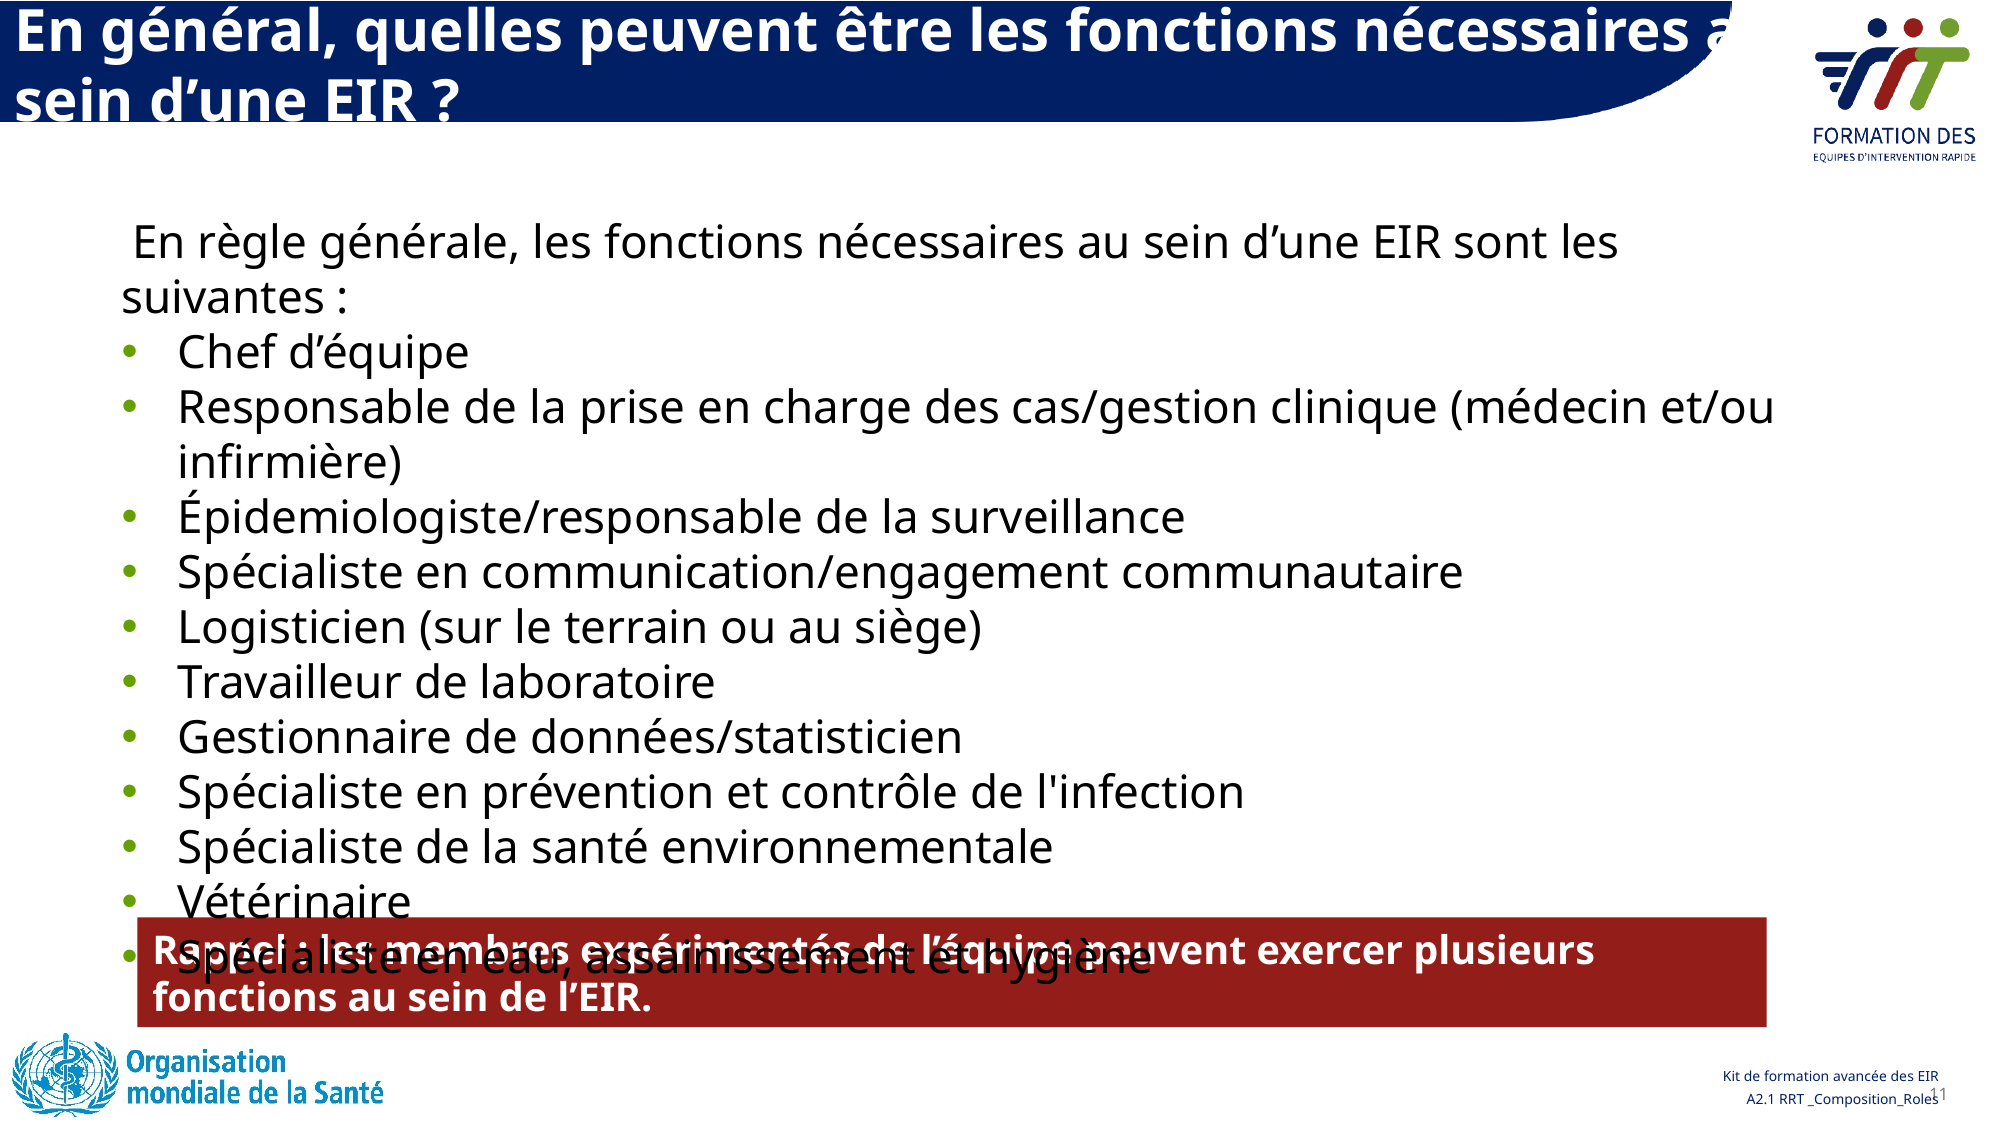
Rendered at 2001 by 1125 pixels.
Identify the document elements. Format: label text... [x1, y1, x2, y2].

text_box En règle générale, les fonctions nécessaires au sein d’une EIR sont les suivantes : Chef d’équipe Responsable de la prise en charge des cas/gestion clinique (médecin et/ou infirmière) Épidemiologiste/responsable de la surveillance Spécialiste en communication/engagement communautaire Logisticien (sur le terrain ou au siège) Travailleur de laboratoire Gestionnaire de données/statisticien Spécialiste en prévention et contrôle de l'infection Spécialiste de la santé environnementale Vétérinaire Spécialiste en eau, assainissement et hygiène [106, 205, 1848, 1101]
picture [1813, 17, 1976, 163]
title En général, quelles peuvent être les fonctions nécessaires au sein d’une EIR ? [0, 0, 1800, 123]
picture [12, 1033, 383, 1117]
